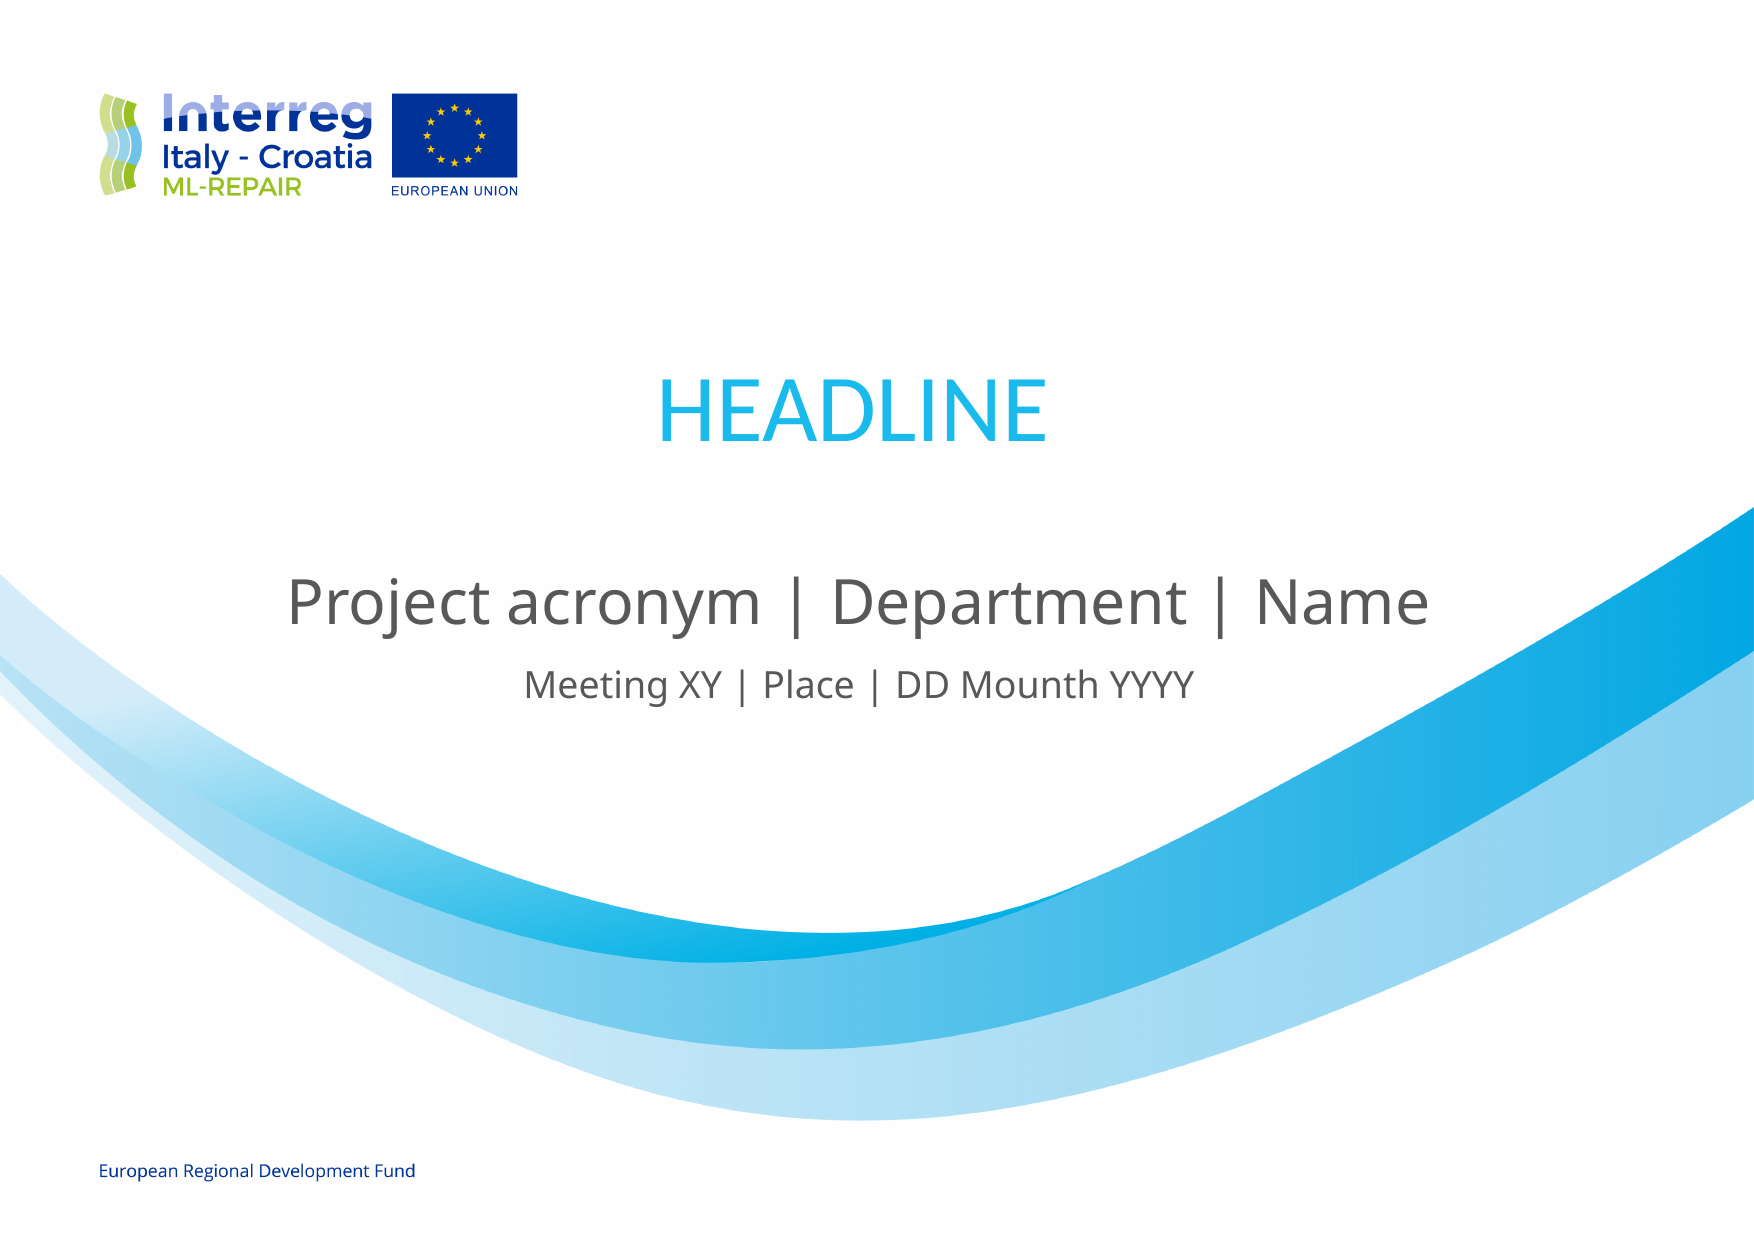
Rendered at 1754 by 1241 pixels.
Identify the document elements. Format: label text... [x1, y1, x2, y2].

text_box Project acronym | Department | Name [156, 553, 1563, 646]
text_box Meeting XY | Place | DD Mounth YYYY [156, 652, 1563, 716]
text_box HEADLINE [427, 337, 1279, 470]
picture [0, 0, 1754, 1241]
